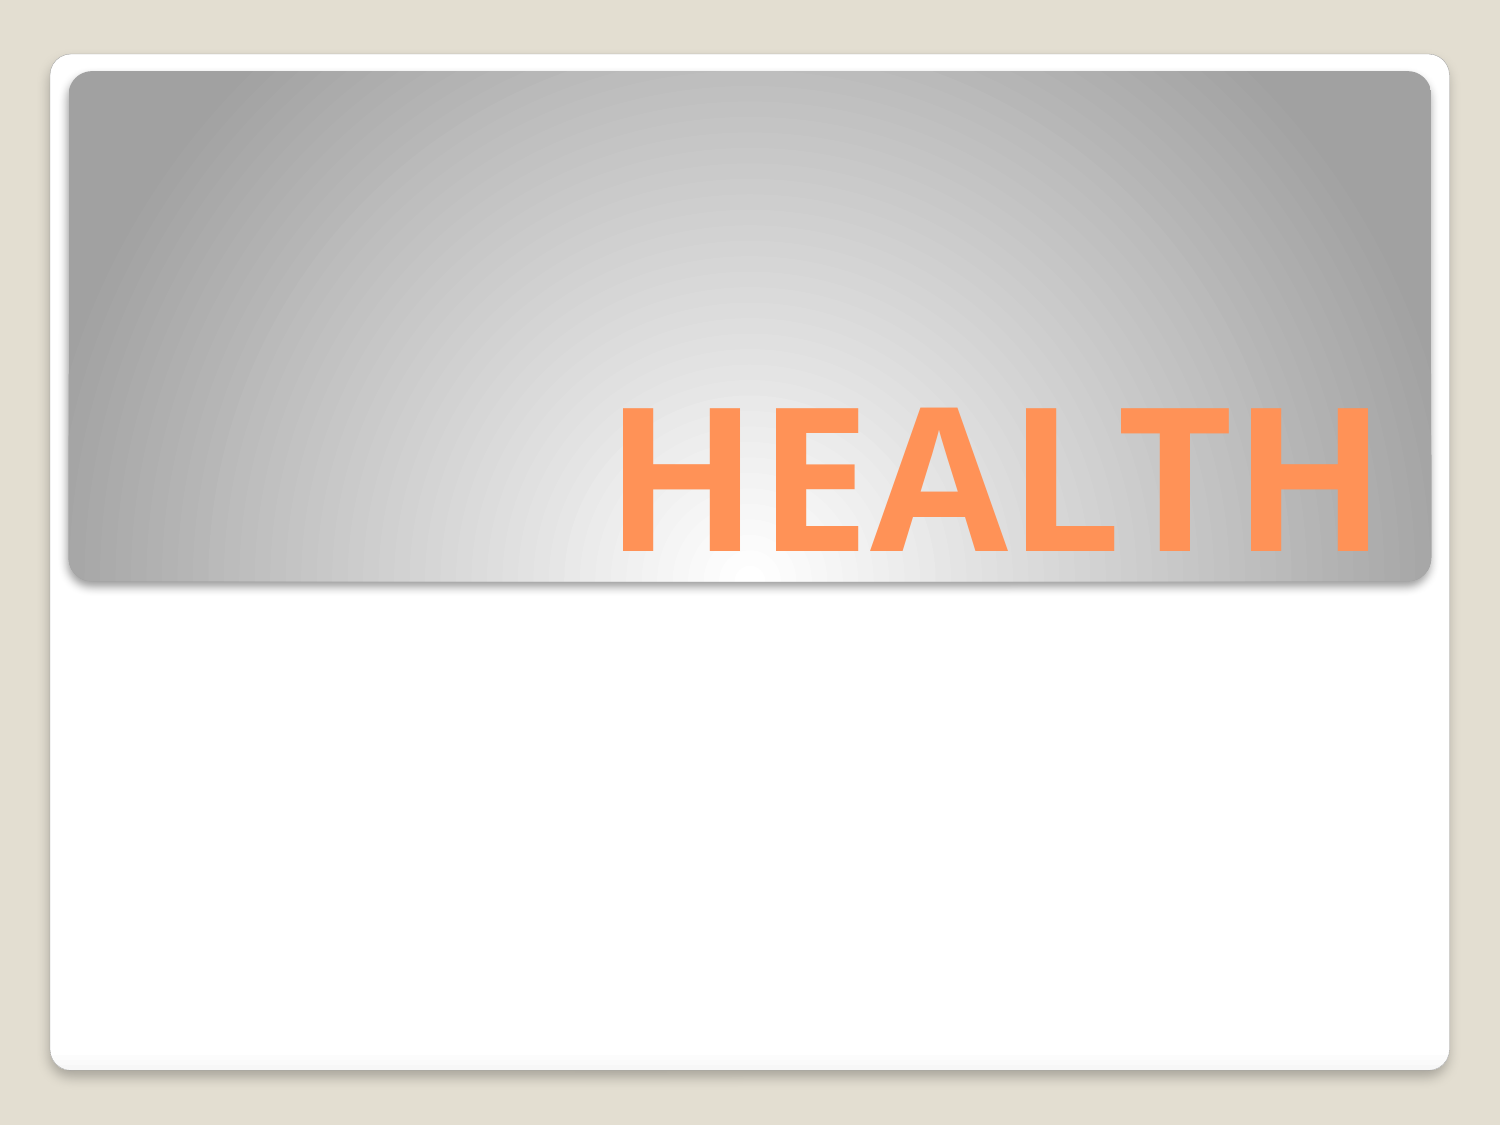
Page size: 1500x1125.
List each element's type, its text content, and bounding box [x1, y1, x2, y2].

title HEALTH [118, 298, 1394, 599]
